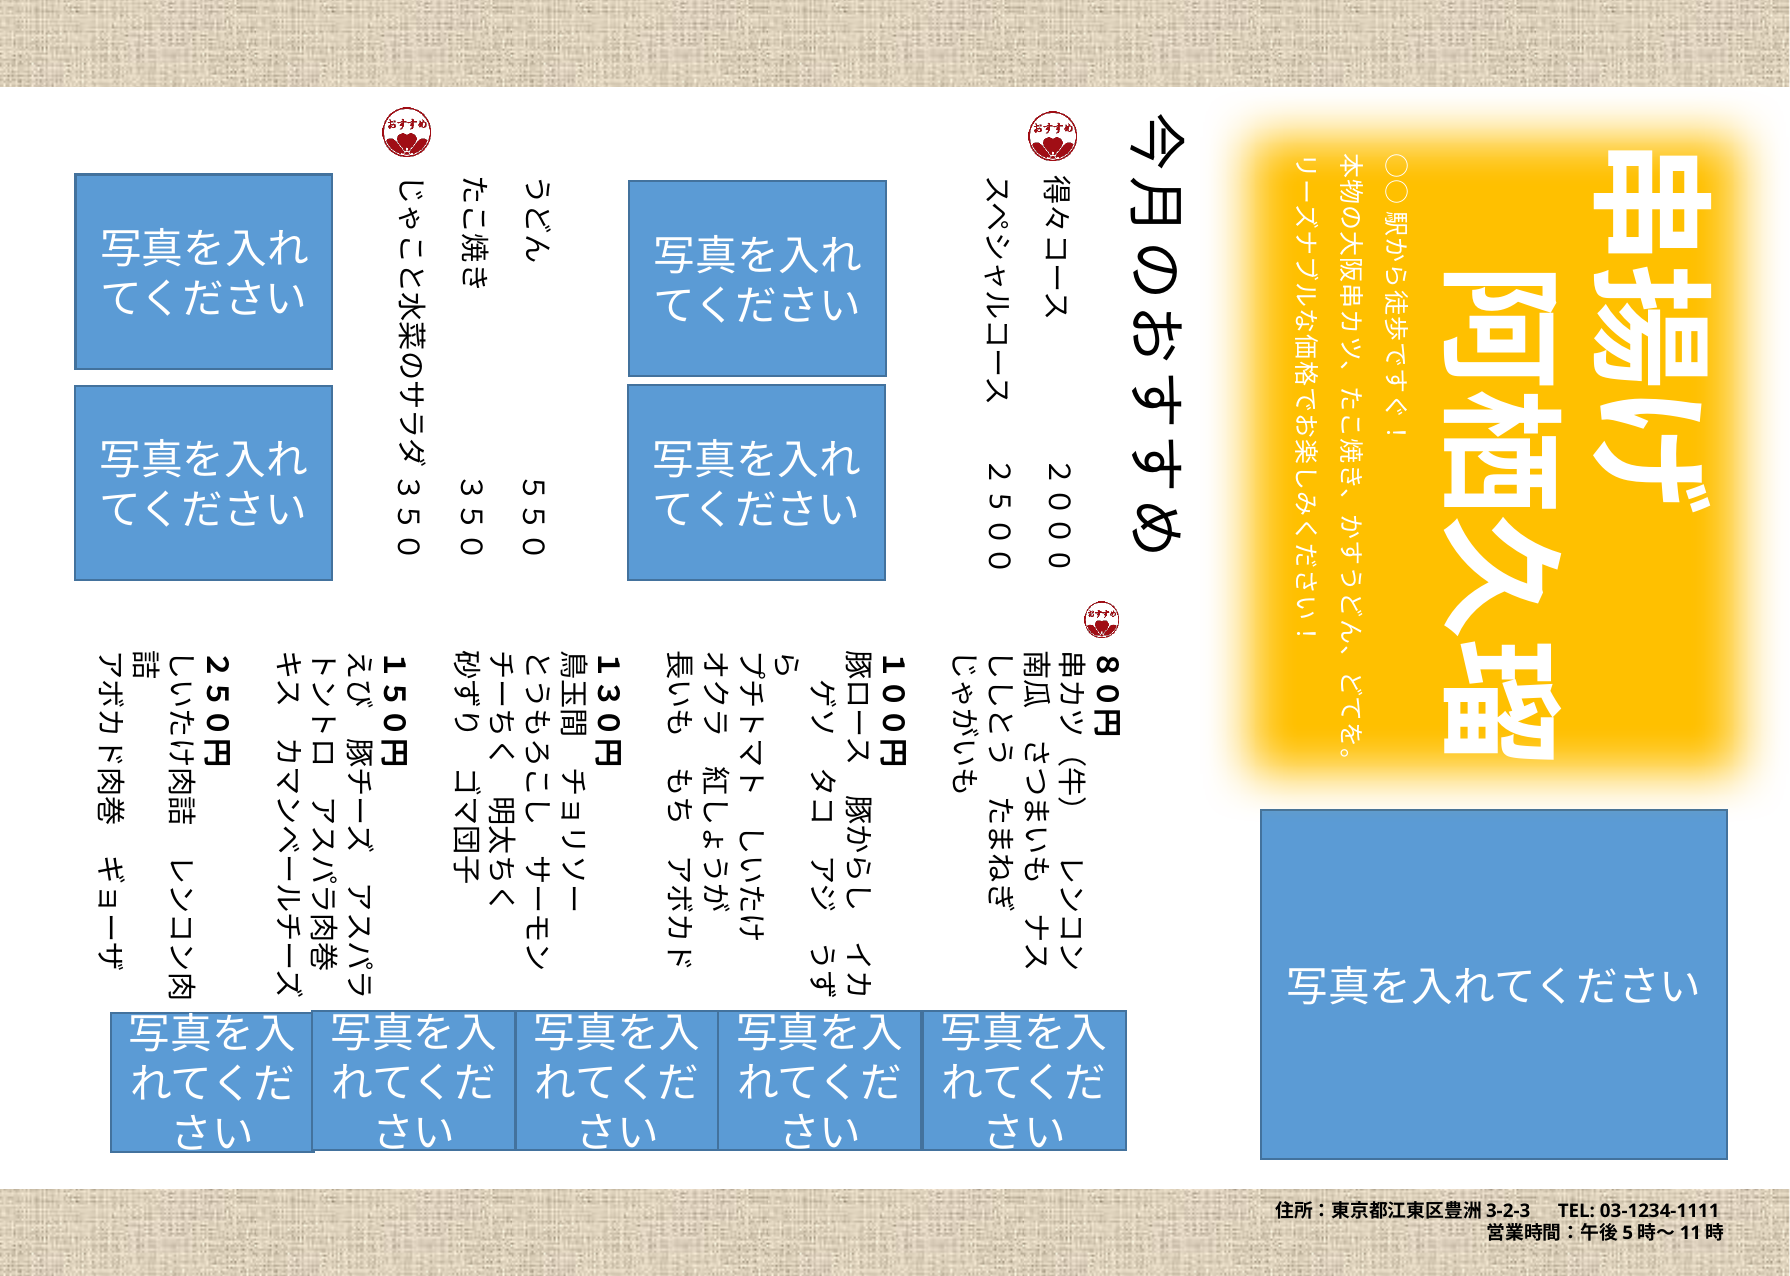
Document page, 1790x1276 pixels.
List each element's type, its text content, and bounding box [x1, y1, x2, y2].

text_box [1287, 705, 1404, 735]
text_box [0, 0, 1790, 87]
text_box ５５０ ３５０ ３５０ [367, 484, 589, 576]
text_box 写真を入れてください [1260, 809, 1728, 1160]
text_box ○○駅から徒歩ですぐ！ 本物の大阪串カツ、たこ焼き、かすうどん、どてを。 リーズナブルな価格でお楽しみください！ [1237, 138, 1435, 705]
text_box 写真を入れてください [515, 1042, 717, 1151]
text_box 住所：東京都江東区豊洲3-2-3 TEL: 03-1234-1111 営業時間：午後5時～11時 [1170, 1190, 1740, 1251]
text_box 写真を入れてください [74, 173, 333, 370]
text_box 串揚げ 阿栖久瑠 [1404, 124, 1738, 785]
text_box うどん たこ焼き じゃこと水菜のサラダ [370, 160, 592, 423]
text_box 写真を入れてください [110, 1012, 315, 1153]
text_box [0, 1189, 1790, 1276]
text_box 写真を入れてください [627, 384, 886, 581]
text_box ２００0 ２5００ [959, 443, 1111, 565]
text_box 写真を入れてください [628, 180, 887, 377]
text_box 写真を入れてください [717, 1042, 922, 1151]
text_box 今月のおすすめ [1100, 97, 1202, 529]
text_box ８０円 串カツ（牛） レンコン 南瓜 さつまいも ナス ししとう たまねぎ じゃがいも １００円 豚ロース 豚からし イカ ゲソ タコ アジ うずら プチトマト しいたけ オクラ 紅しょうが 長いも もち アボカド １３０円 鳥玉間 チョリソー とうもろこし サーモン チーちく 明太ちく 砂ずり ゴマ団子 １５０円 えび 豚チーズ アスパラ トントロ アスパラ肉巻 キス カマンベールチーズ ２５０円 しいたけ肉詰 レンコン肉詰 アボカド肉巻 ギョーザ [130, 635, 1135, 1042]
text_box 写真を入れてください [74, 385, 333, 581]
picture [1028, 111, 1077, 161]
text_box 得々コース スペシャルコース [957, 160, 1108, 354]
picture [1084, 601, 1119, 638]
picture [382, 107, 431, 157]
text_box 写真を入れてください [311, 1042, 515, 1151]
text_box 写真を入れてください [922, 1042, 1127, 1151]
